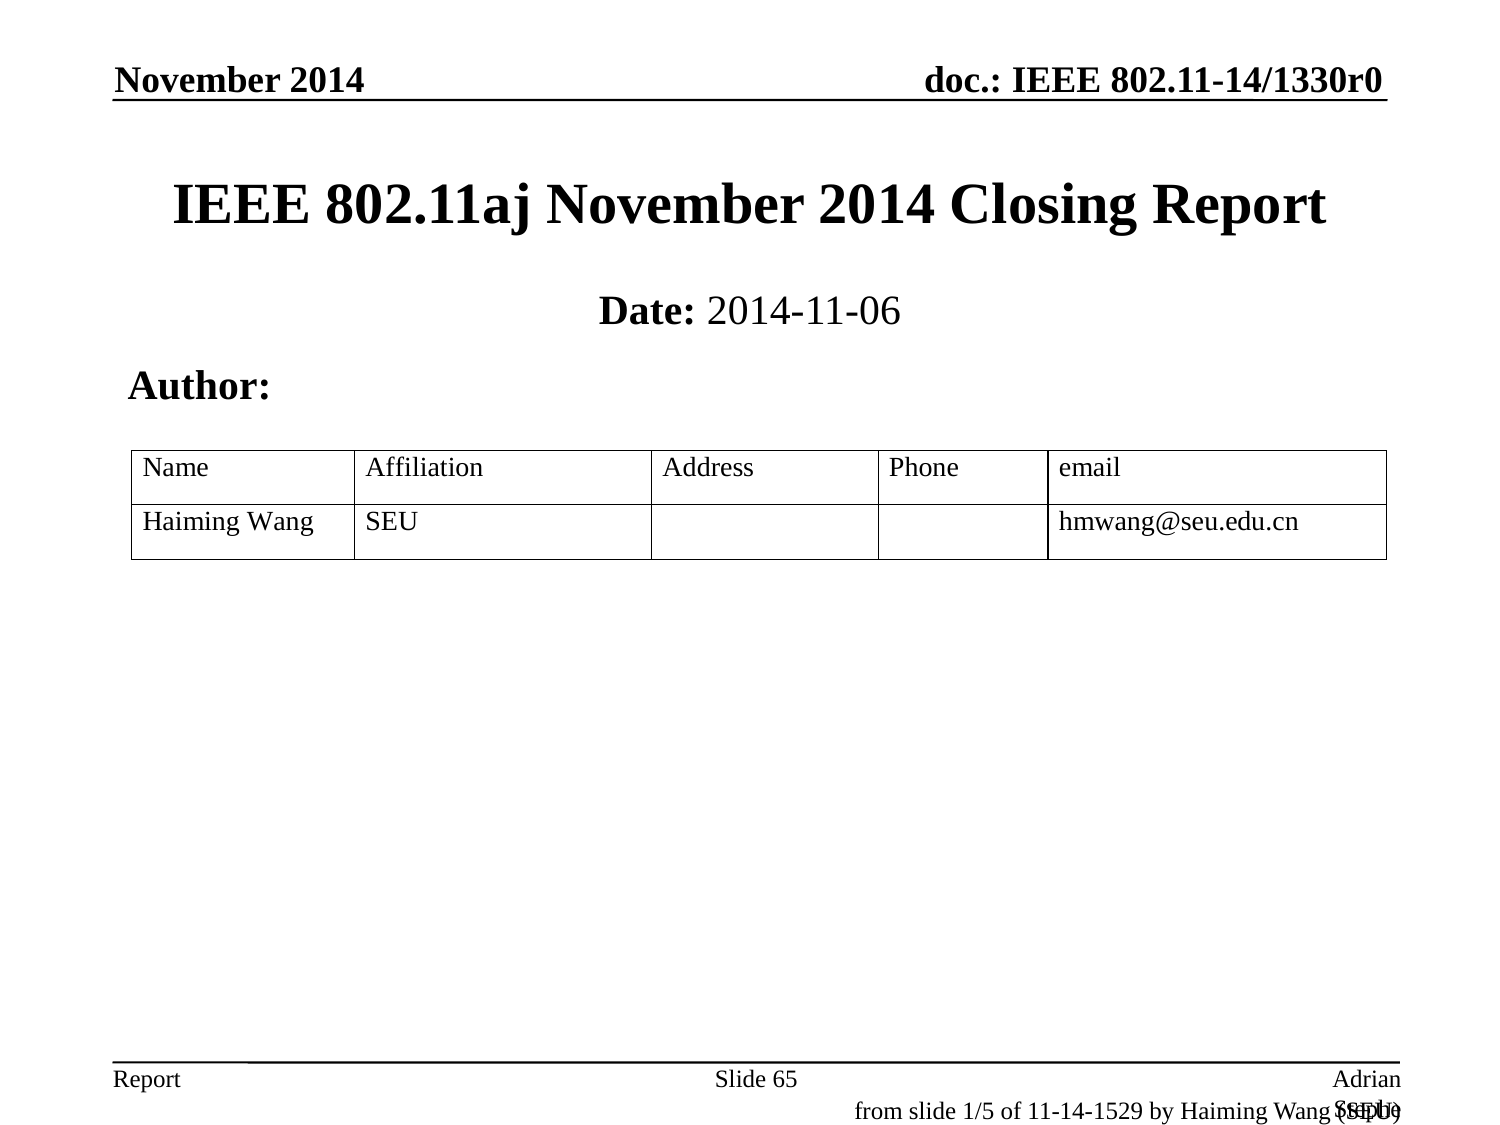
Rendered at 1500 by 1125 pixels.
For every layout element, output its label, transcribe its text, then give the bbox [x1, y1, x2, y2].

title IEEE 802.11aj November 2014 Closing Report [112, 112, 1388, 275]
text_box from slide 1/5 of 11-14-1529 by Haiming Wang (SEU) [343, 1087, 1417, 1125]
list Date: 2014-11-06 [112, 275, 1388, 338]
text_box Author: [112, 349, 350, 413]
slide_number Slide 65 [712, 1061, 800, 1087]
footer Adrian Stephens, Intel Corporation [1324, 1061, 1402, 1087]
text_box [116, 449, 1470, 606]
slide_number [114, 54, 374, 101]
